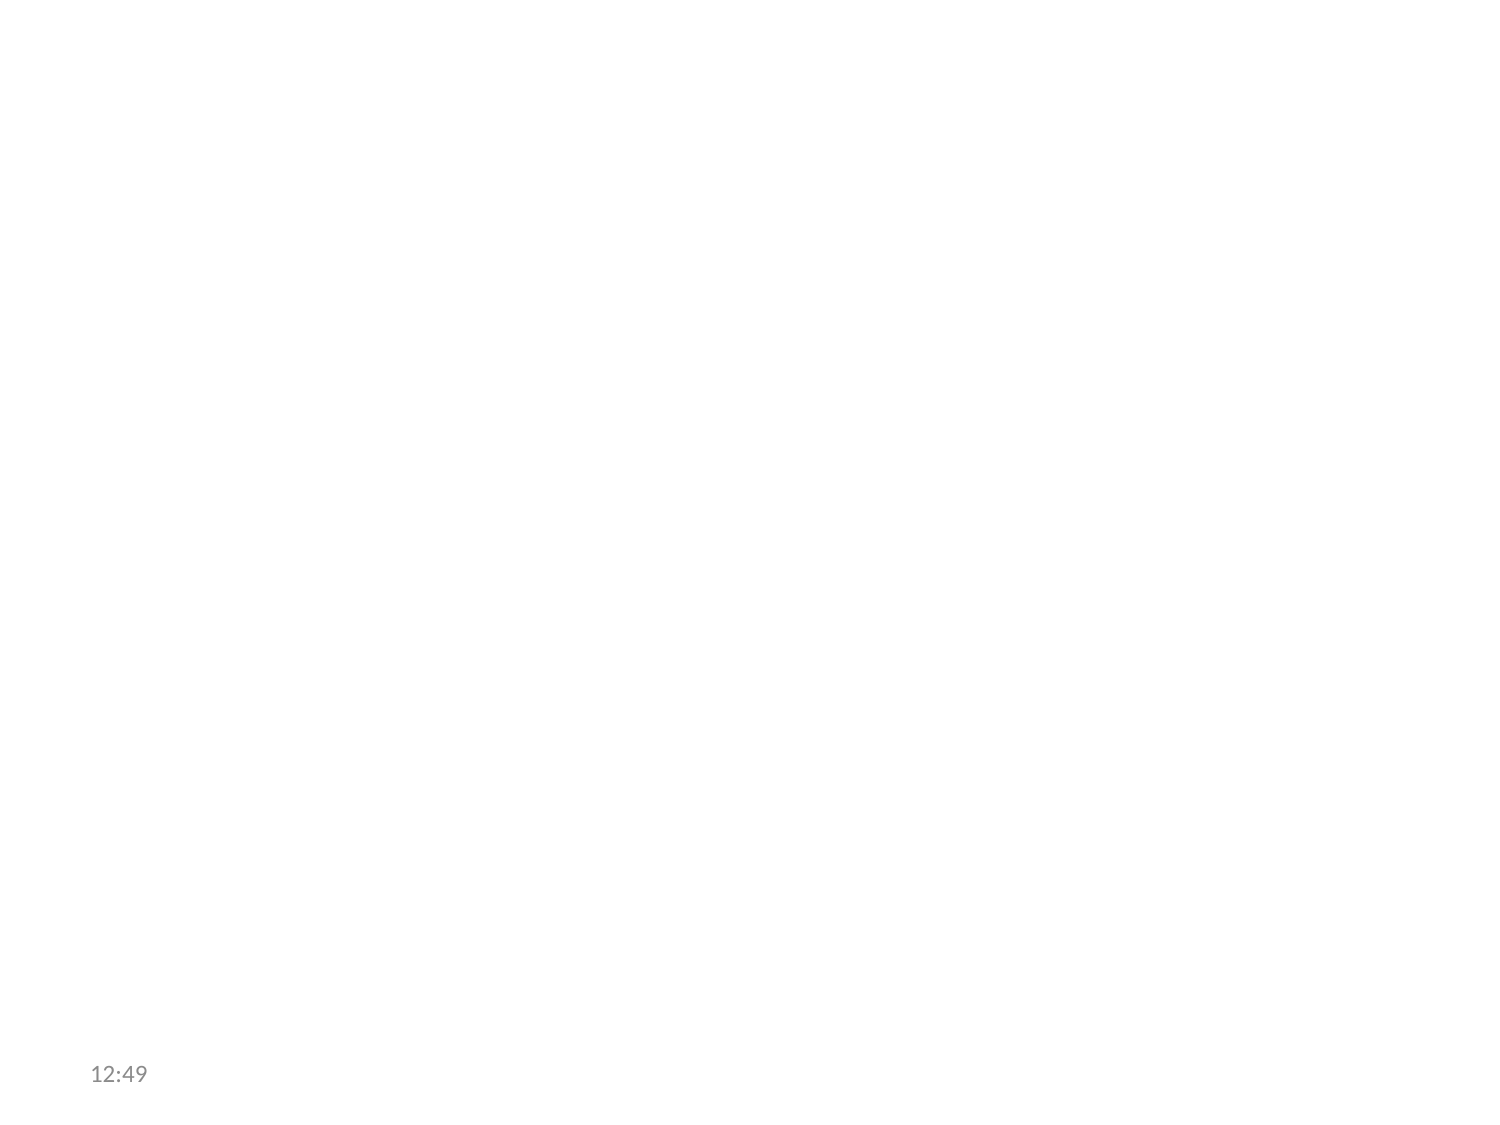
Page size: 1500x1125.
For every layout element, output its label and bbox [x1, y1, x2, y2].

slide_number [75, 1042, 425, 1103]
